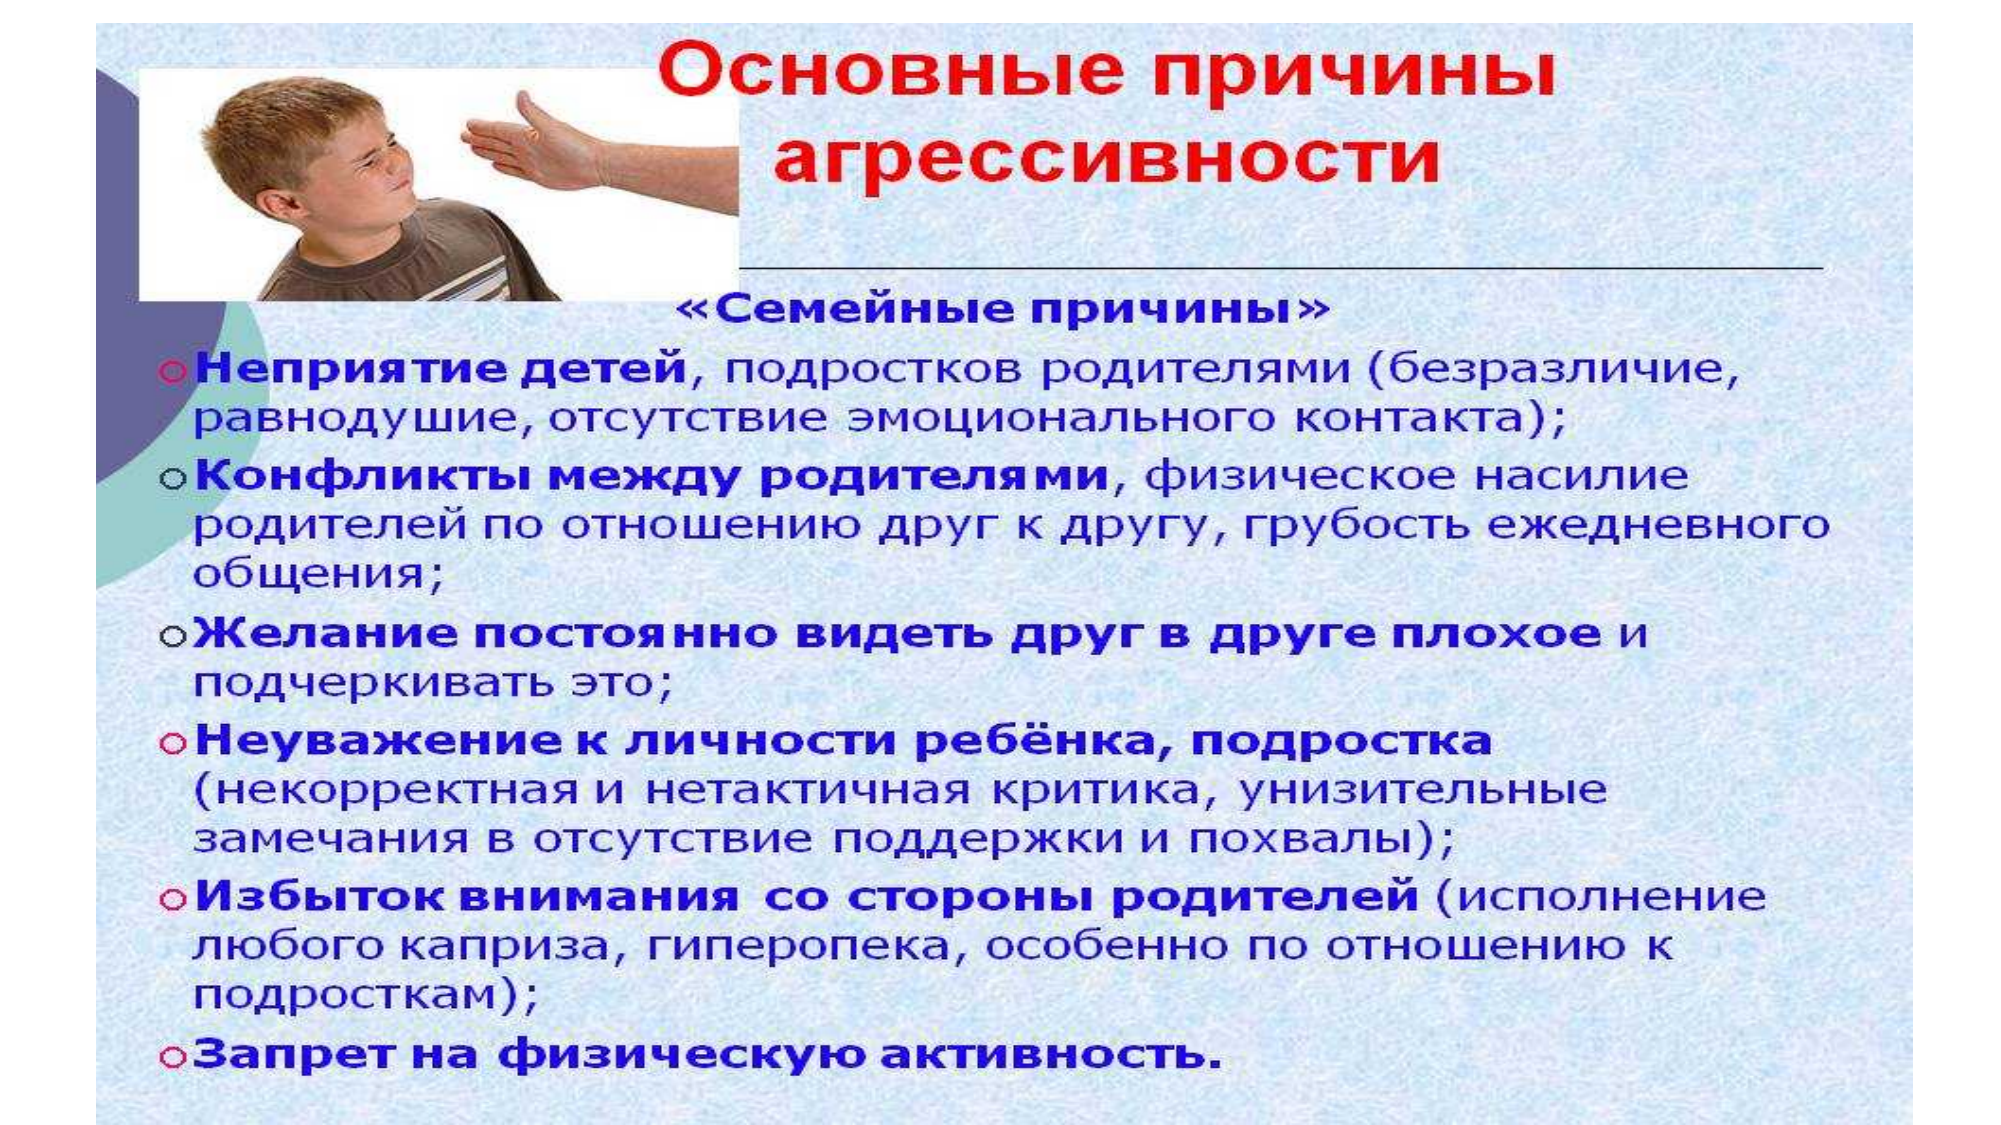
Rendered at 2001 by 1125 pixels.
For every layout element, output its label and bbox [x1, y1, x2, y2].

list [96, 23, 1913, 1125]
